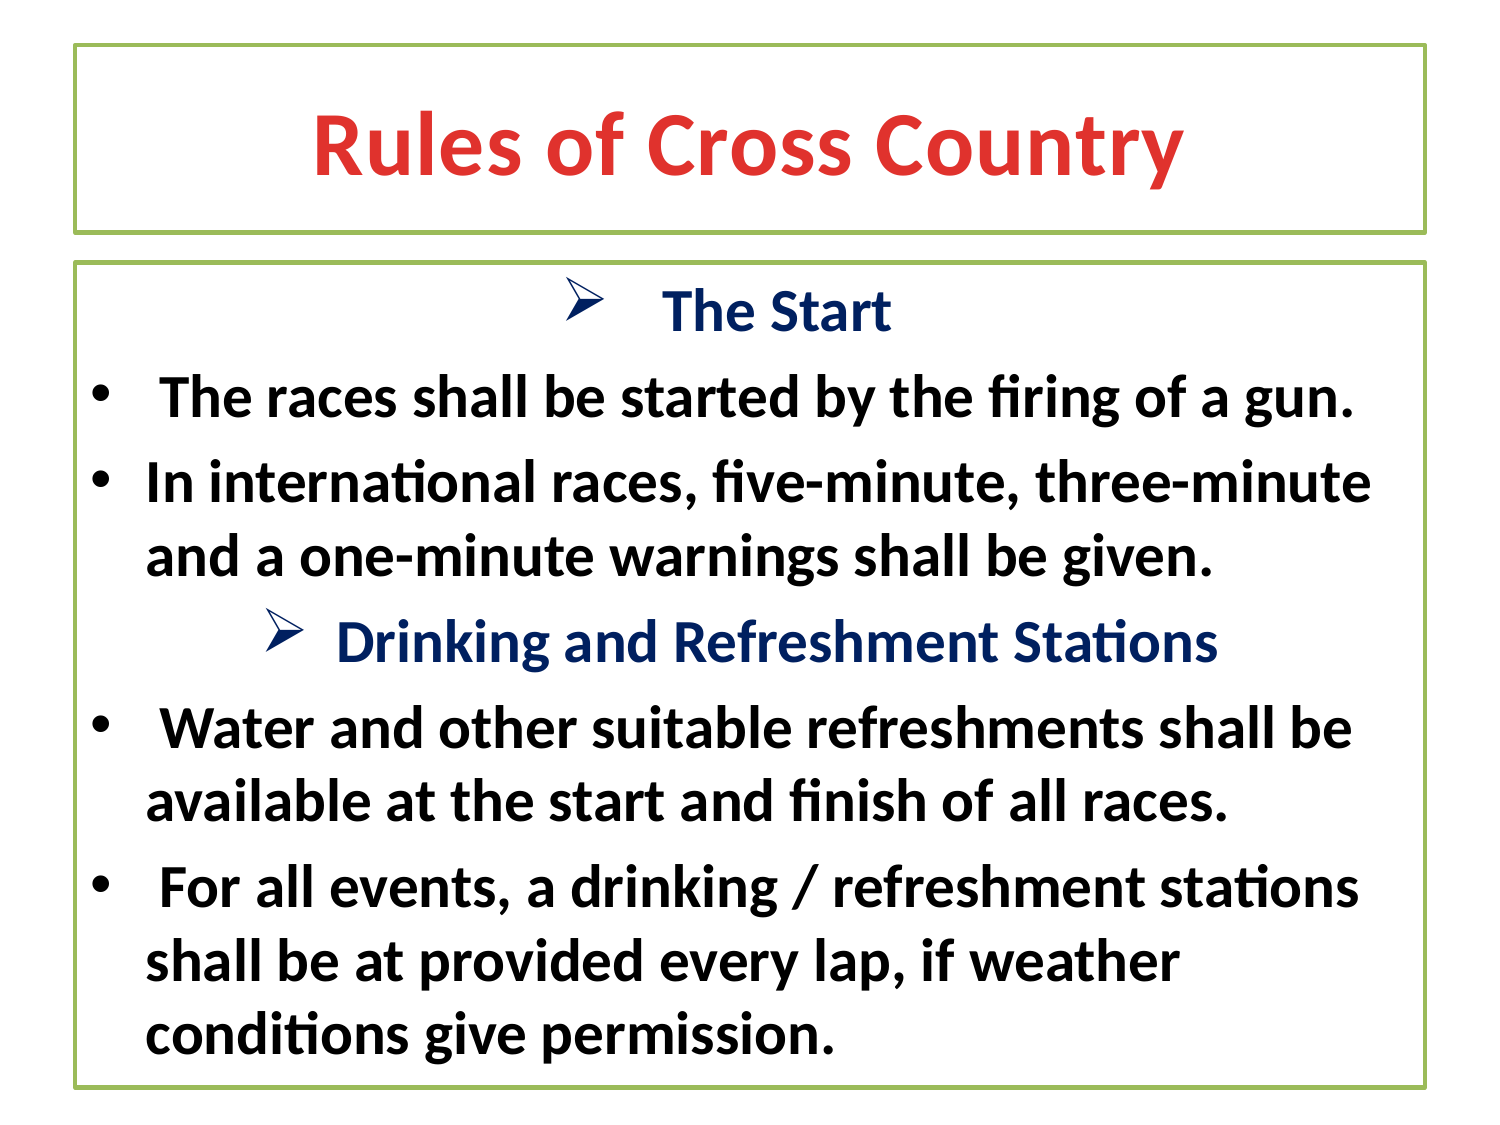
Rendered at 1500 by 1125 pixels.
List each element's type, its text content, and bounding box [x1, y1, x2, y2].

title Rules of Cross Country [73, 43, 1427, 235]
list The Start The races shall be started by the firing of a gun. In international races, five-minute, three-minute and a one-minute warnings shall be given. Drinking and Refreshment Stations Water and other suitable refreshments shall be available at the start and finish of all races. For all events, a drinking / refreshment stations shall be at provided every lap, if weather conditions give permission. [73, 260, 1427, 1090]
